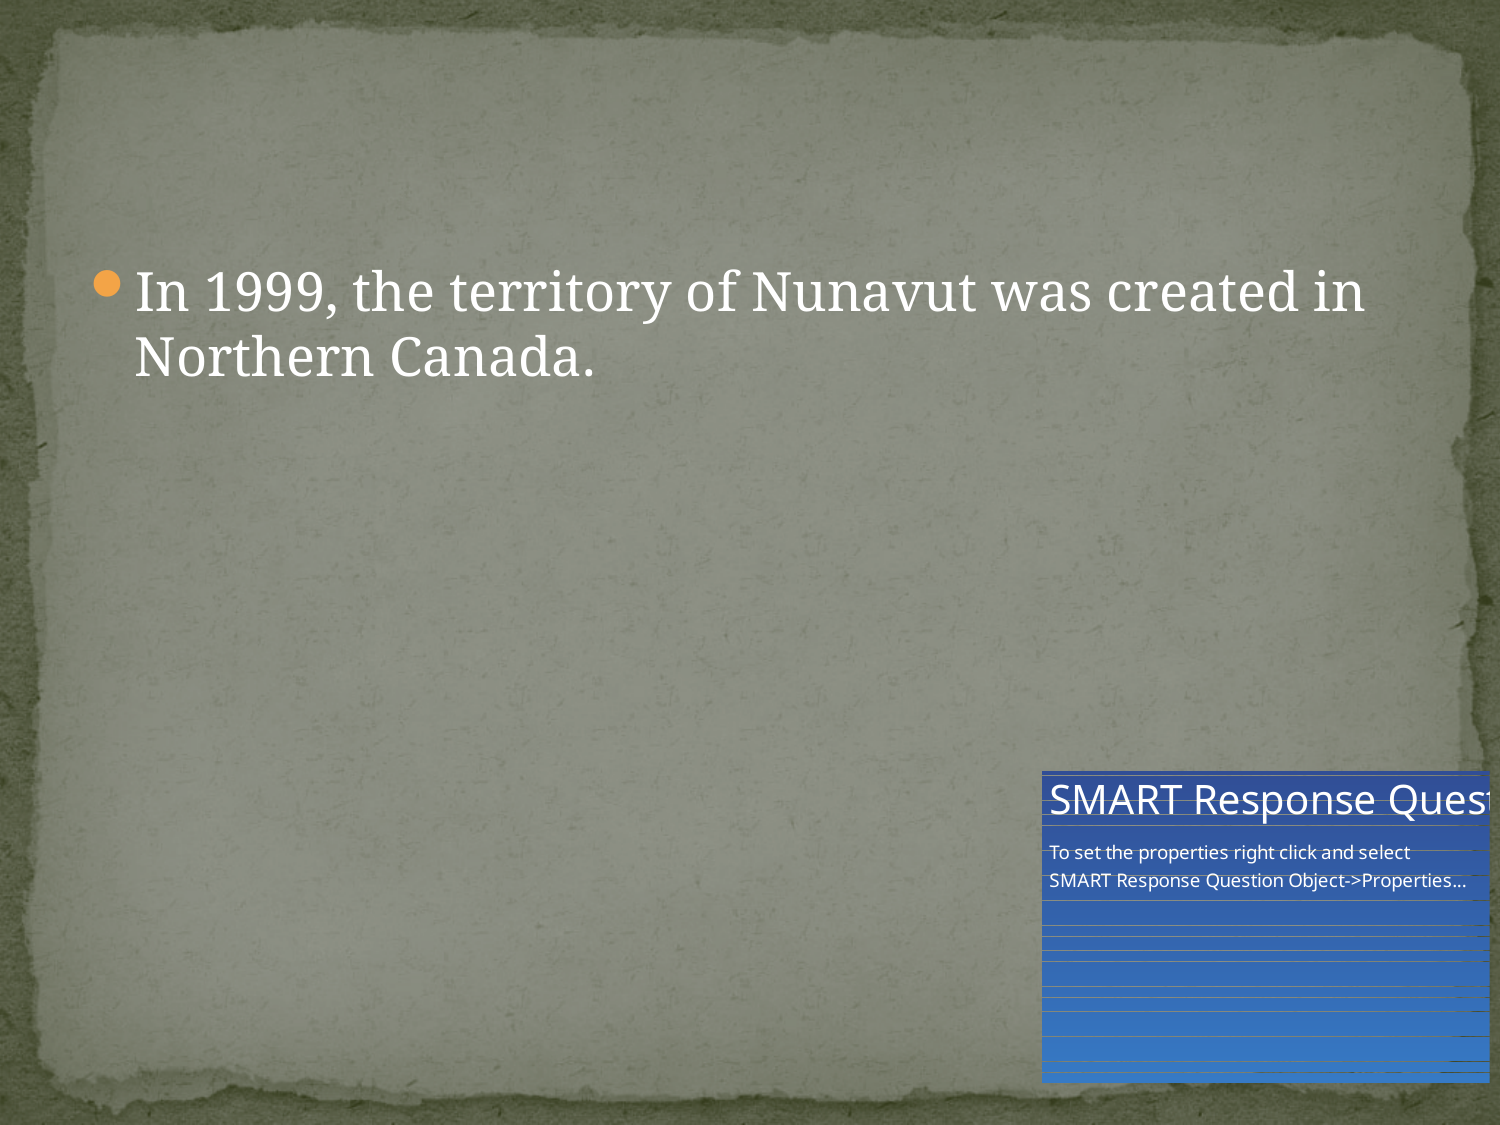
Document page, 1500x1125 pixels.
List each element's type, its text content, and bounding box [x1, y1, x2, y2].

list In 1999, the territory of Nunavut was created in Northern Canada. [75, 249, 1425, 1000]
